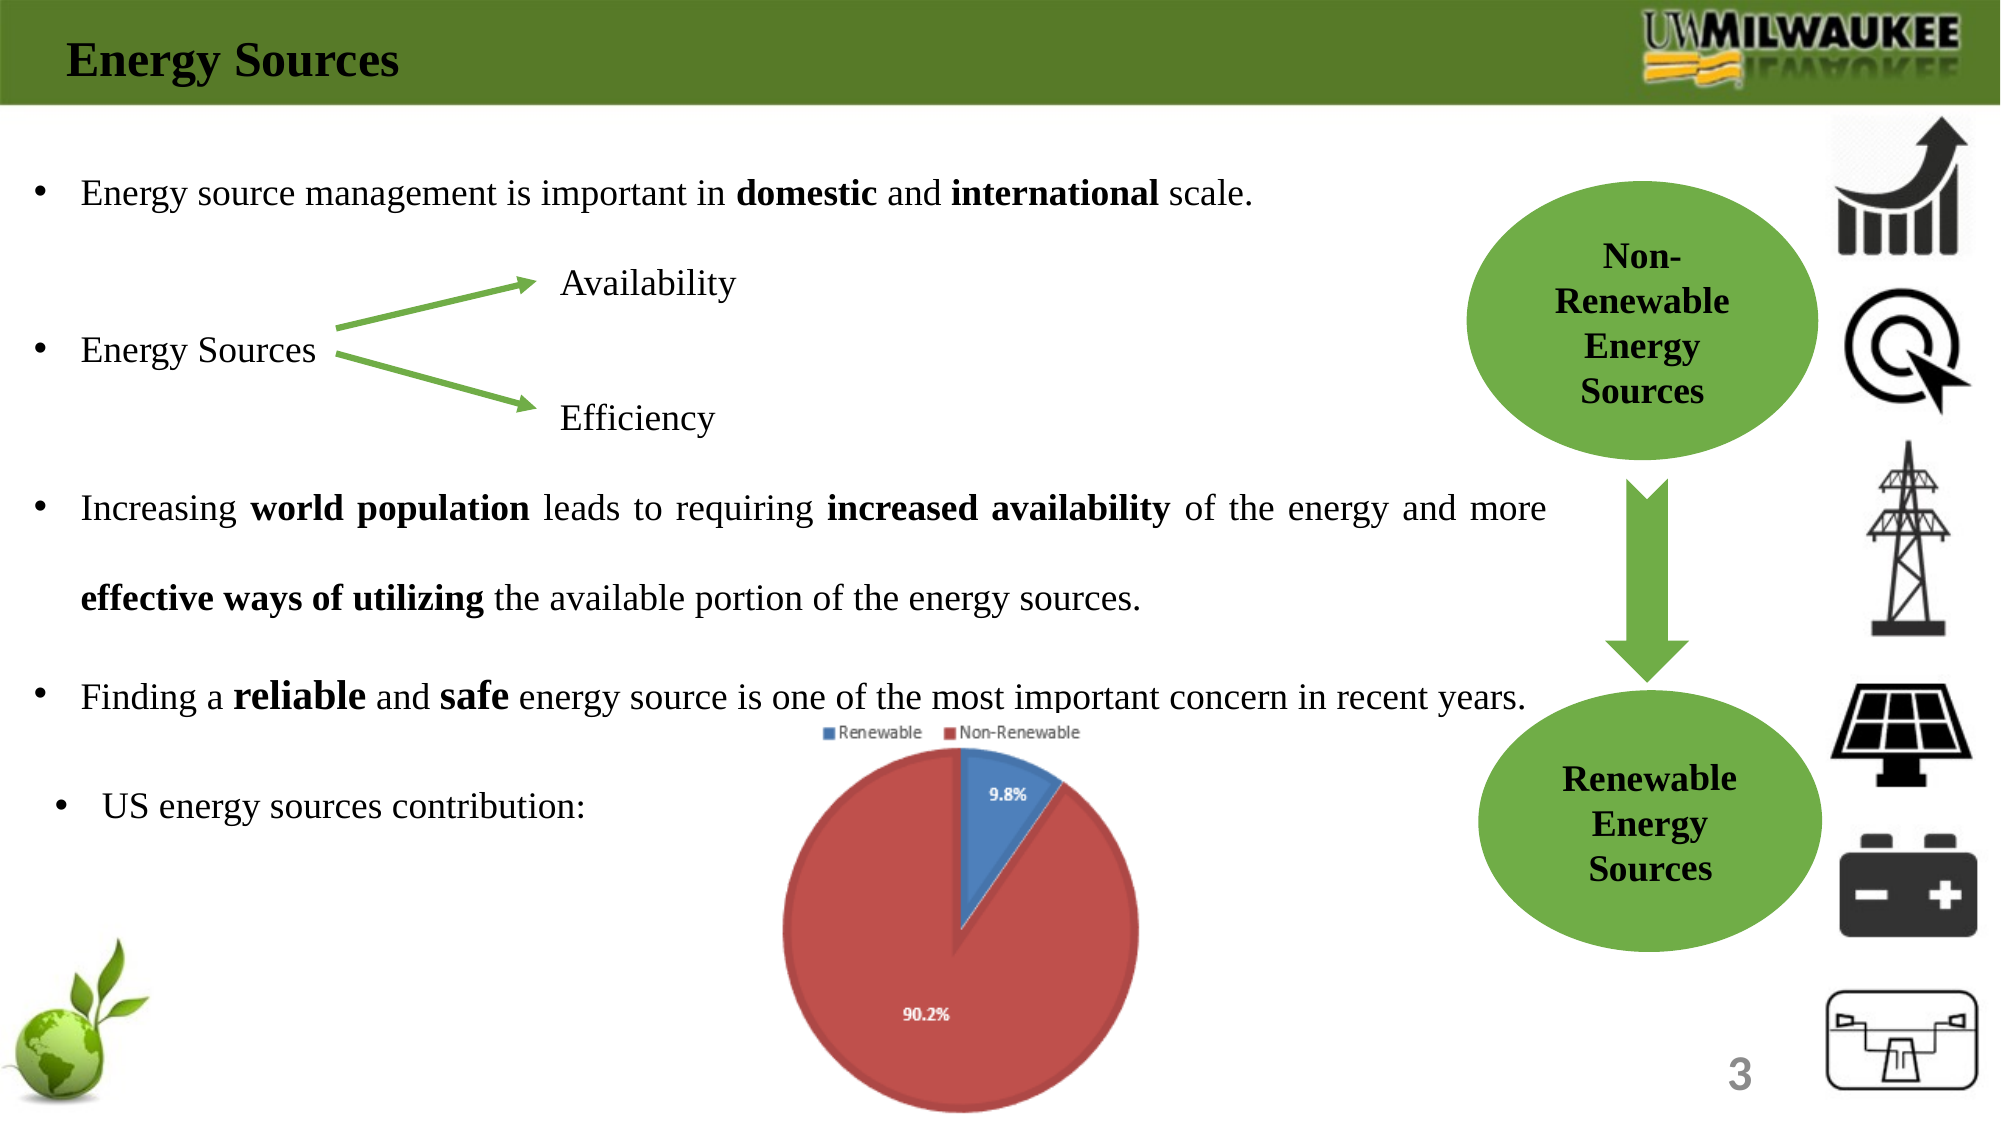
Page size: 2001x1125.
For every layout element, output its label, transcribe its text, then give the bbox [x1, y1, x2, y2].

text_box Energy Sources [51, 19, 871, 95]
slide_number 3 [1317, 1040, 1768, 1101]
text_box Energy source management is important in domestic and international scale. Availability Energy Sources Efficiency Increasing world population leads to requiring increased availability of the energy and more effective ways of utilizing the available portion of the energy sources. Finding a reliable and safe energy source is one of the most important concern in recent years. [18, 115, 1563, 726]
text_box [335, 280, 537, 329]
text_box [1605, 478, 1690, 683]
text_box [335, 353, 537, 409]
text_box Renewable Energy Sources [1478, 690, 1823, 952]
text_box Non-Renewable Energy Sources [1466, 181, 1819, 461]
picture [0, 0, 2001, 1125]
text_box US energy sources contribution: [40, 774, 705, 834]
